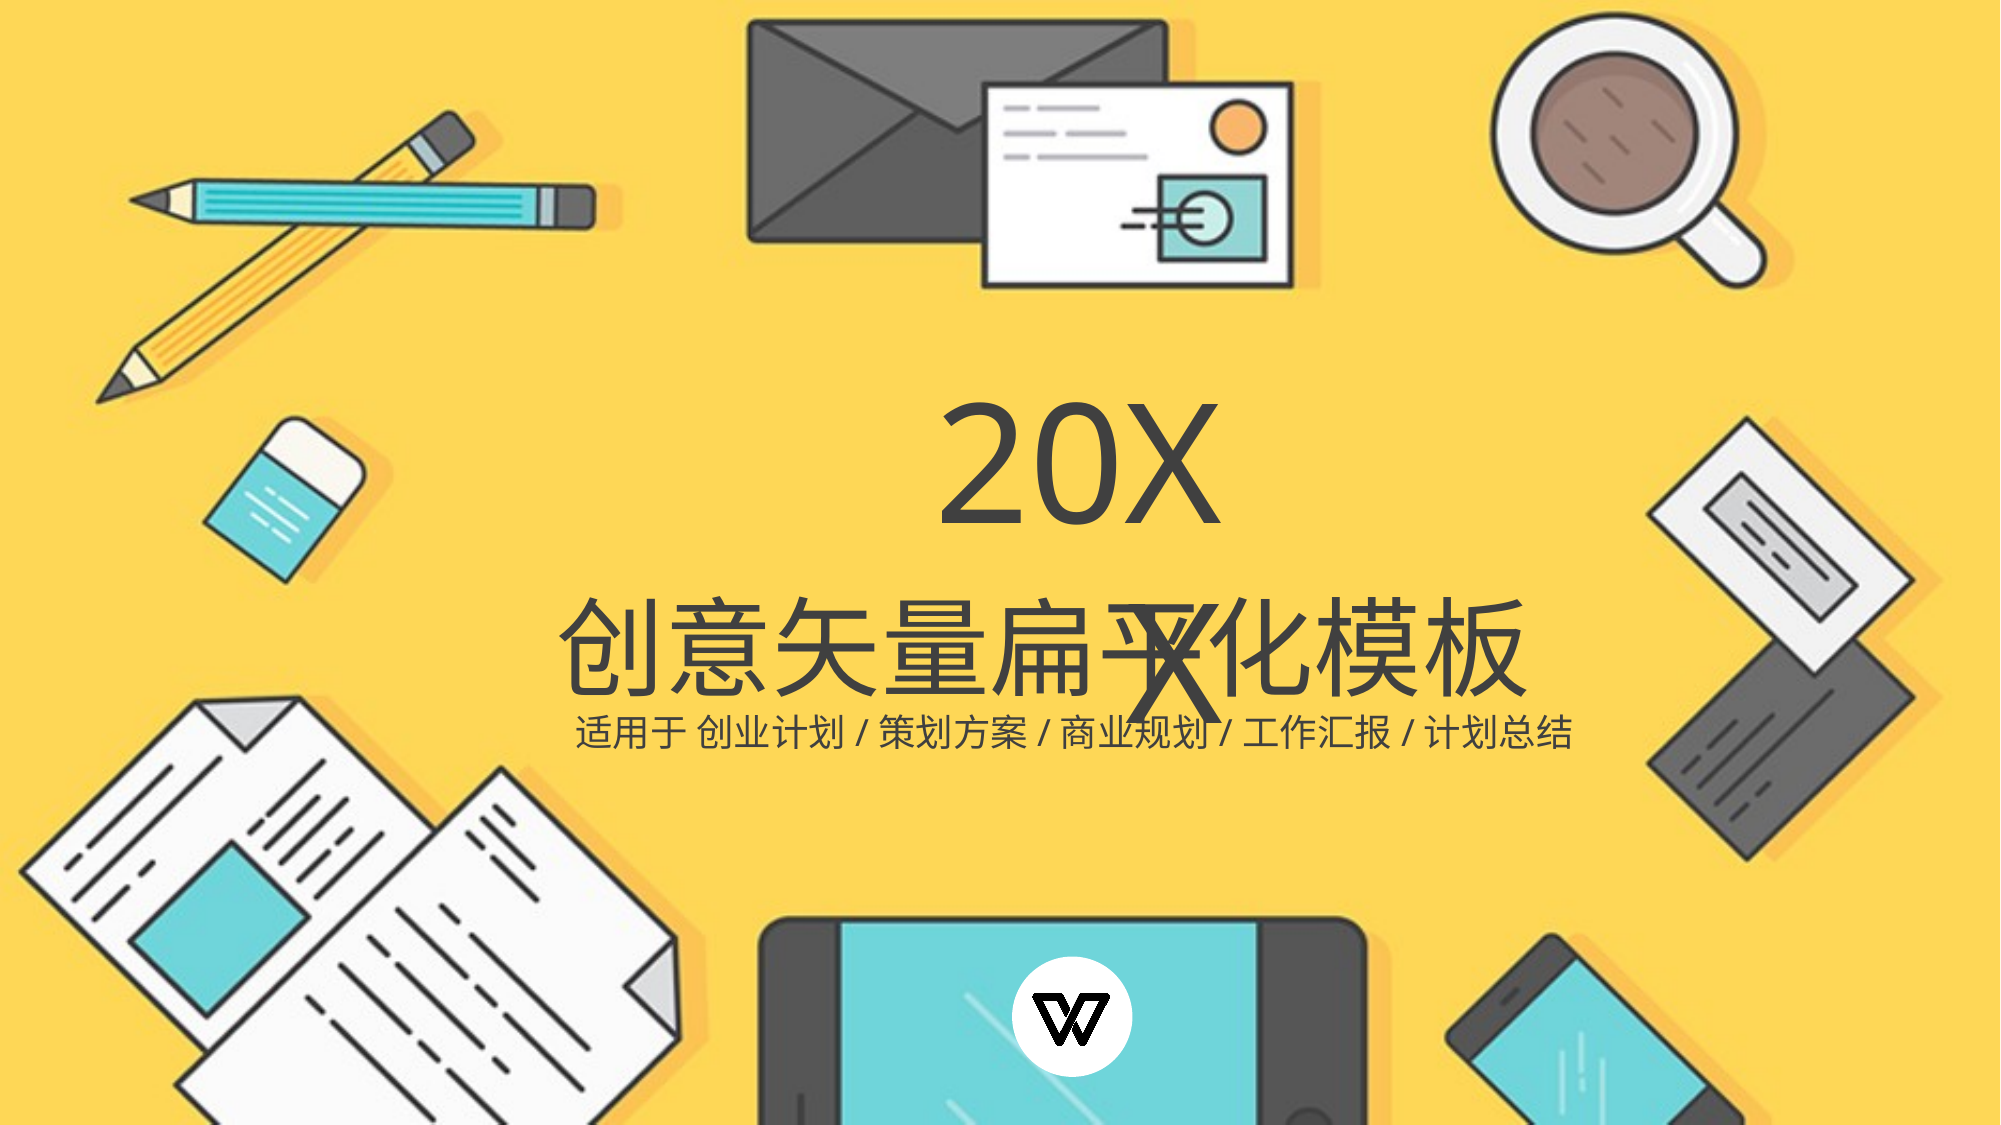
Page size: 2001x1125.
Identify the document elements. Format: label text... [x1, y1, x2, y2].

text_box 适用于 创业计划/策划方案/商业规划/工作汇报/计划总结 [560, 701, 1601, 762]
text_box [1032, 993, 1110, 1046]
text_box 创意矢量扁平化模板 [541, 573, 1586, 718]
text_box 20XX [851, 349, 1238, 573]
picture [0, 0, 2001, 1125]
text_box [1011, 955, 1134, 1078]
